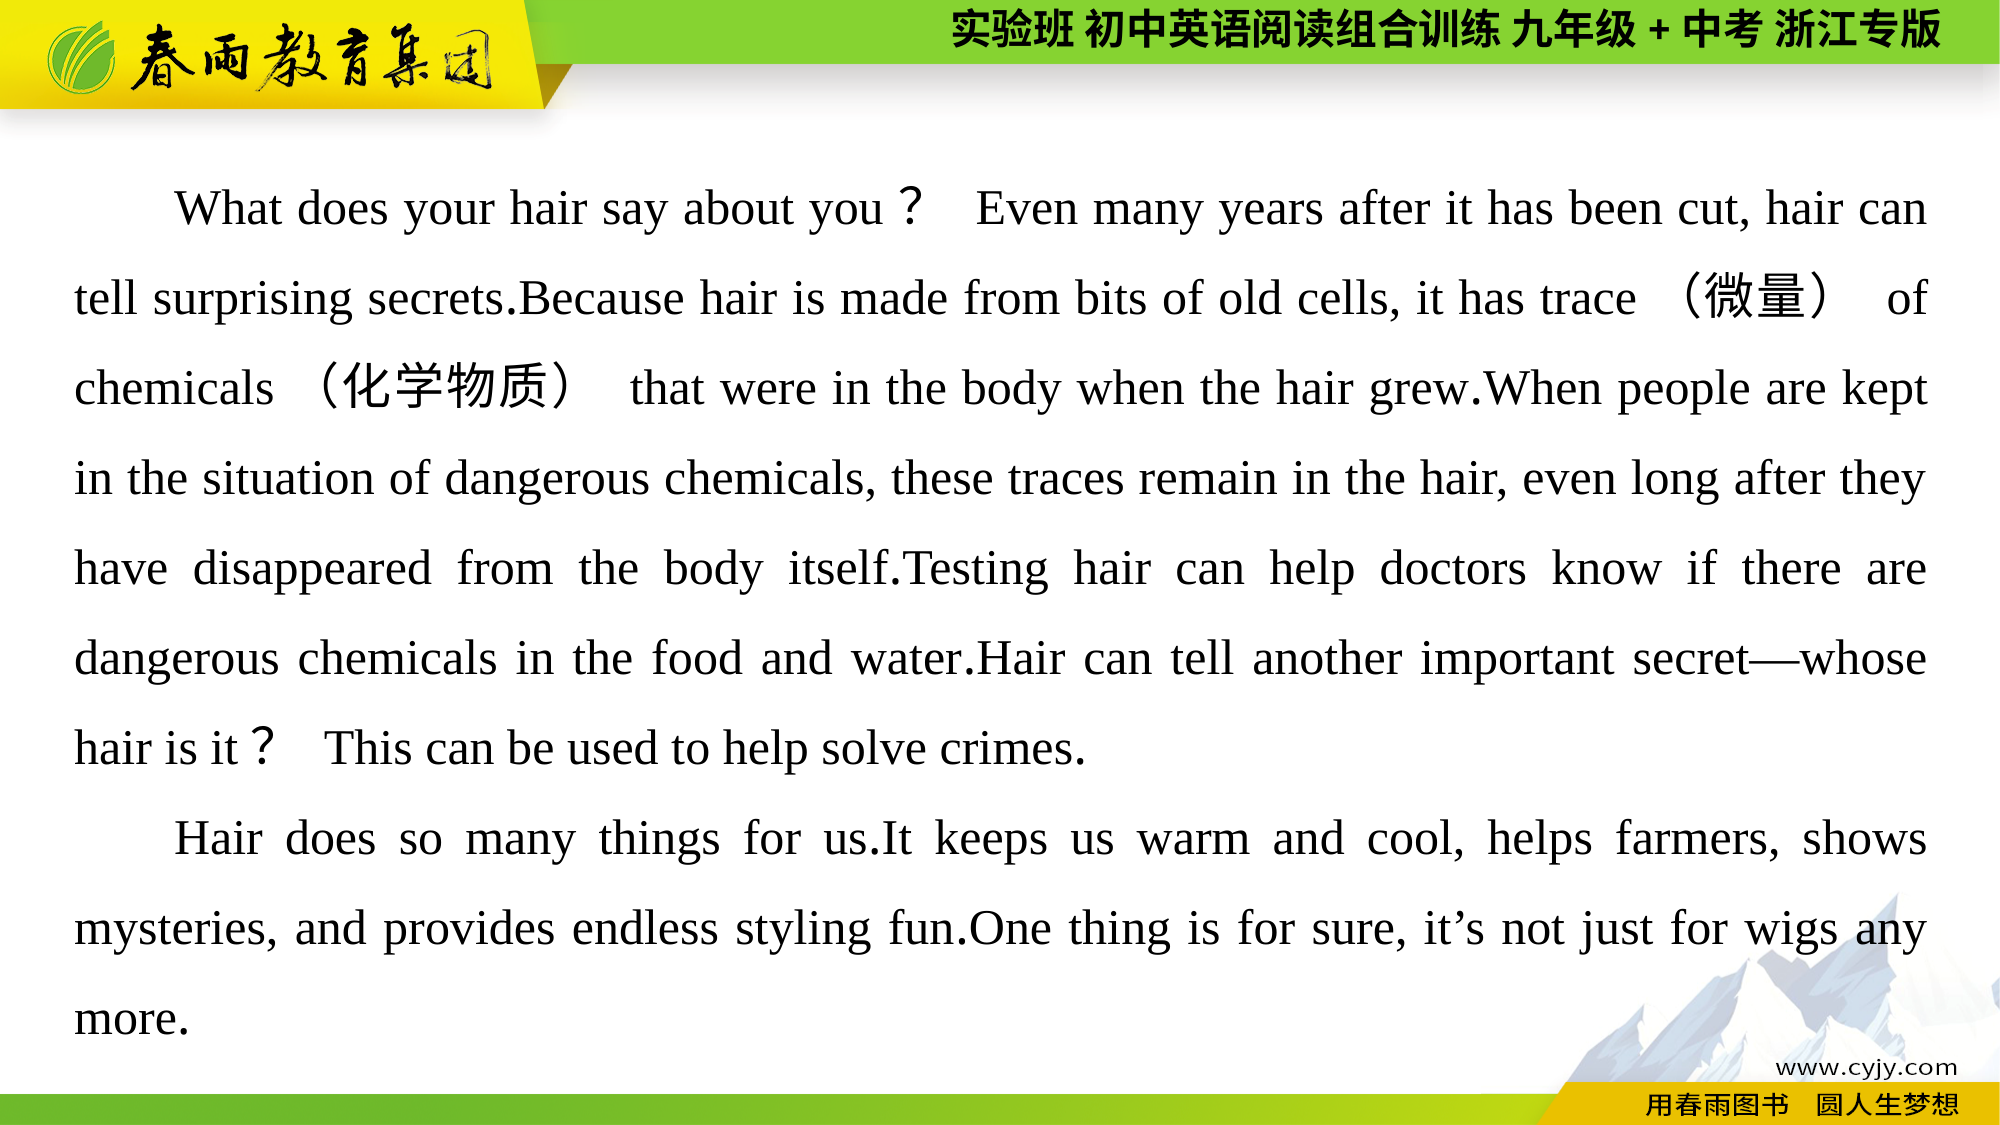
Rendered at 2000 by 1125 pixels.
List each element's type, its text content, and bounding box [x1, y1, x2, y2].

list What does your hair say about you？ Even many years after it has been cut, hair can tell surprising secrets.Because hair is made from bits of old cells, it has trace（微量） of chemicals（化学物质） that were in the body when the hair grew.When people are kept in the situation of dangerous chemicals, these traces remain in the hair, even long after they have disappeared from the body itself.Testing hair can help doctors know if there are dangerous chemicals in the food and water.Hair can tell another important secret—whose hair is it？ This can be used to help solve crimes. Hair does so many things for us.It keeps us warm and cool, helps farmers, shows mysteries, and provides endless styling fun.One thing is for sure, it’s not just for wigs any more. [59, 137, 1944, 1050]
picture [0, 0, 2000, 1125]
